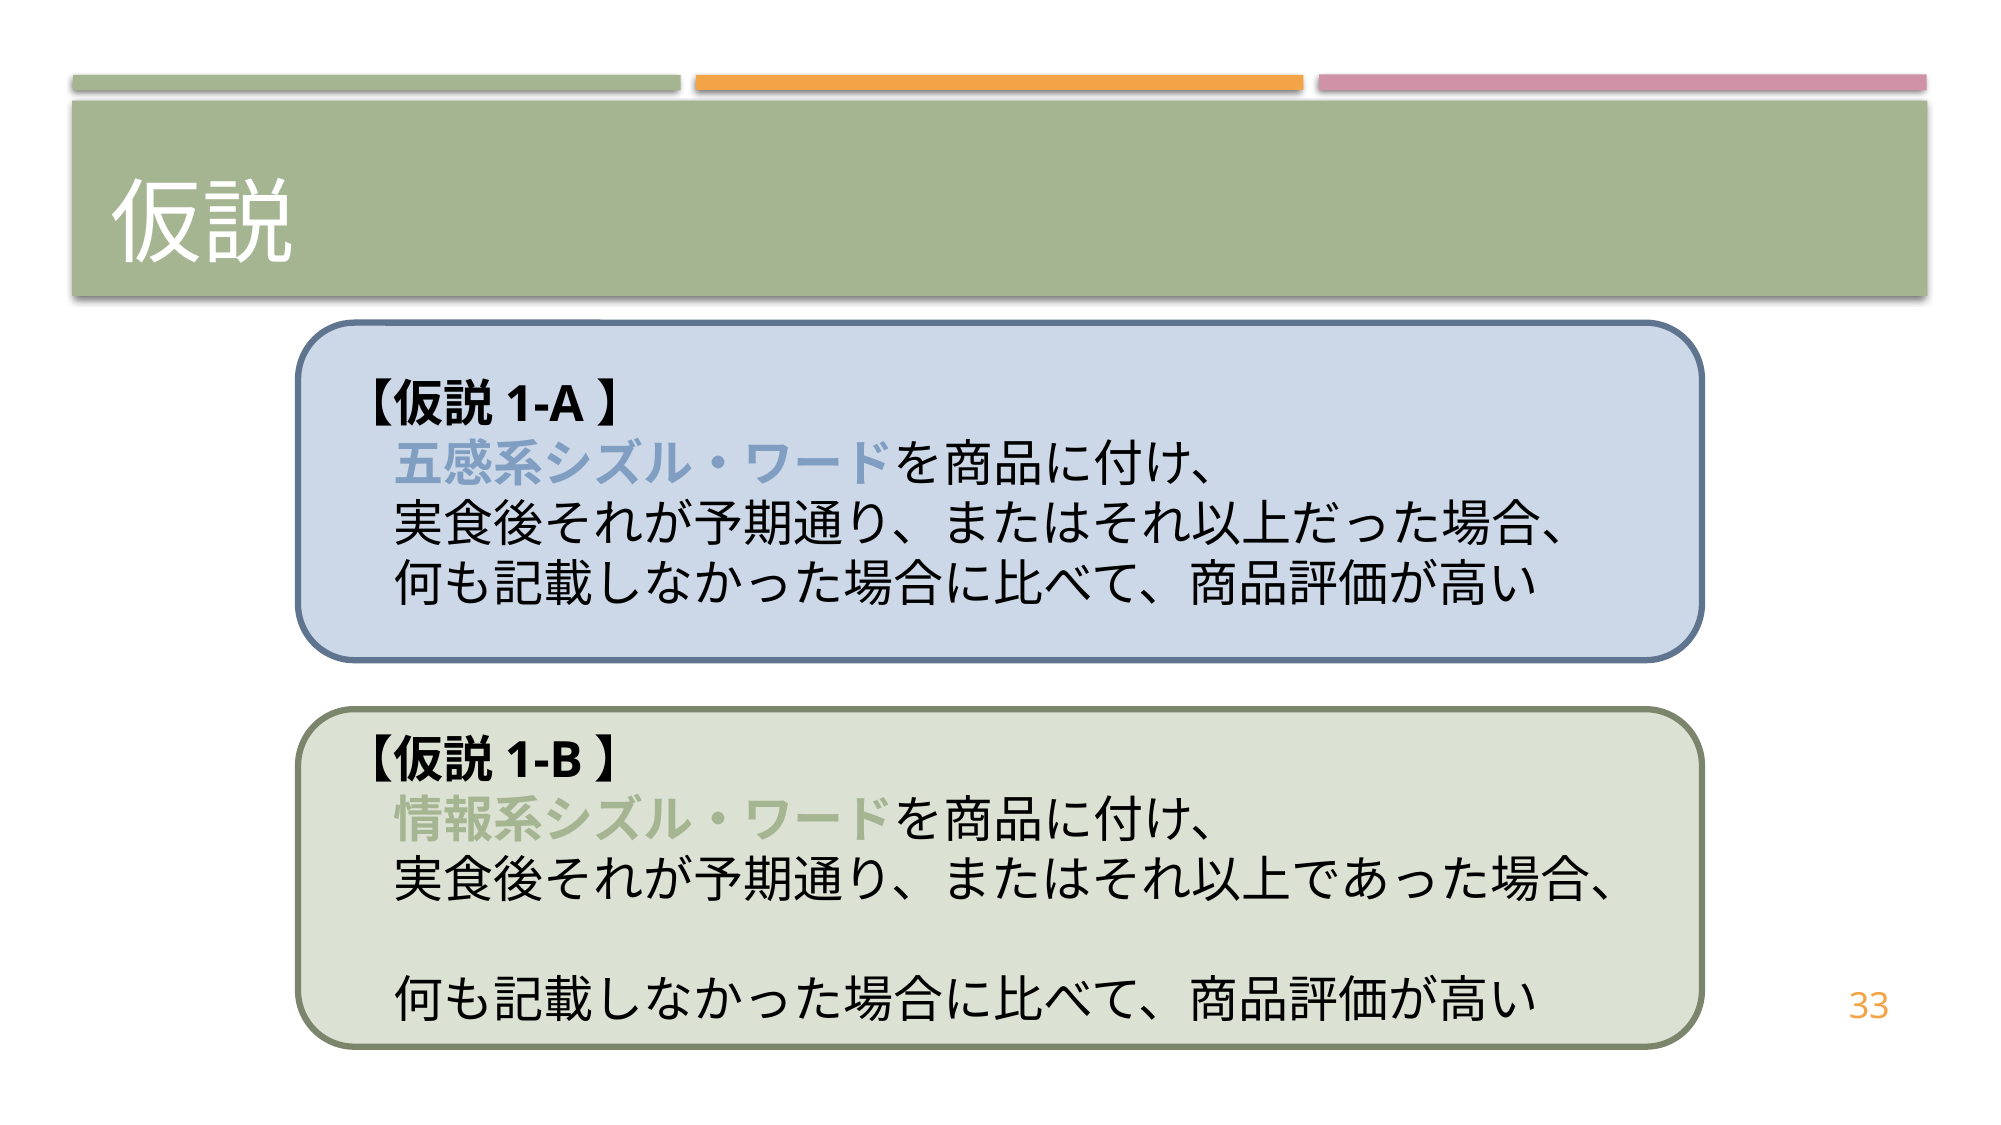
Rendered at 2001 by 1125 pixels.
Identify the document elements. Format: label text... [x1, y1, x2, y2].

slide_number 33 [1732, 977, 1905, 1037]
text_box 【仮説1-B】 情報系シズル・ワードを商品に付け、 実食後それが予期通り、またはそれ以上であった場合、 何も記載しなかった場合に比べて、商品評価が高い [296, 707, 1704, 1049]
text_box 【仮説1-A】 五感系シズル・ワードを商品に付け、 実食後それが予期通り、またはそれ以上だった場合、 何も記載しなかった場合に比べて、商品評価が高い [296, 320, 1704, 663]
title 仮説 [95, 115, 1905, 282]
